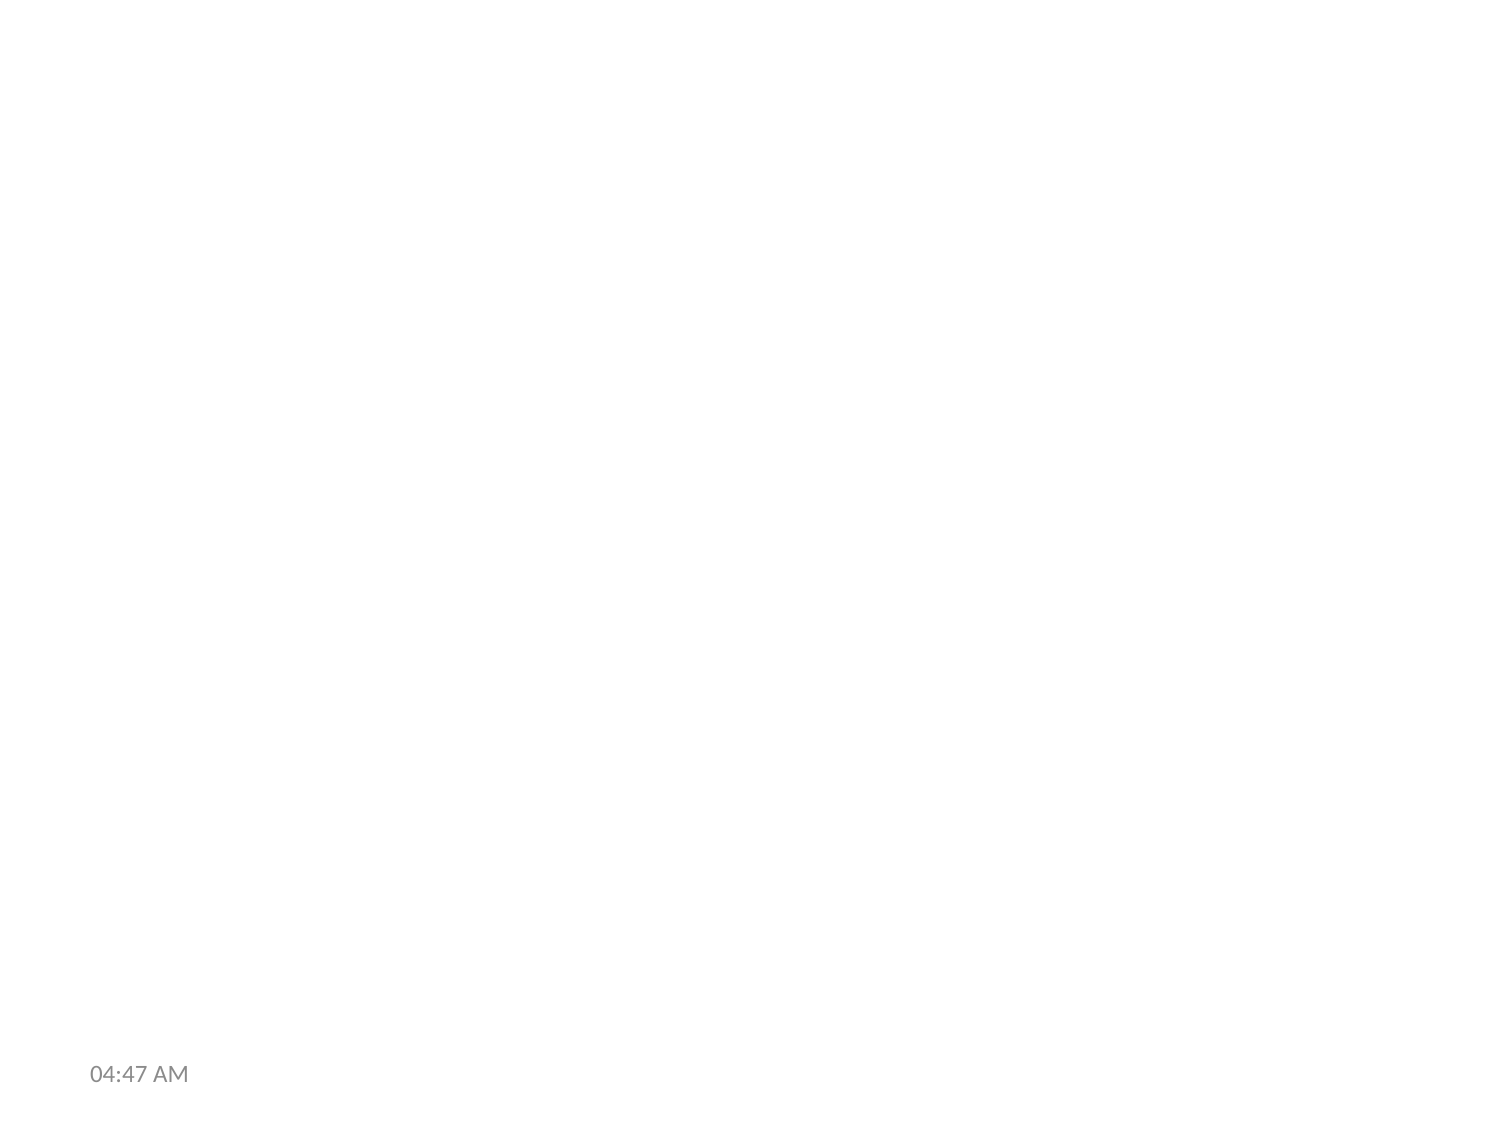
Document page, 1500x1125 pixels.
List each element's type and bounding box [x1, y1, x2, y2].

slide_number [75, 1042, 425, 1103]
